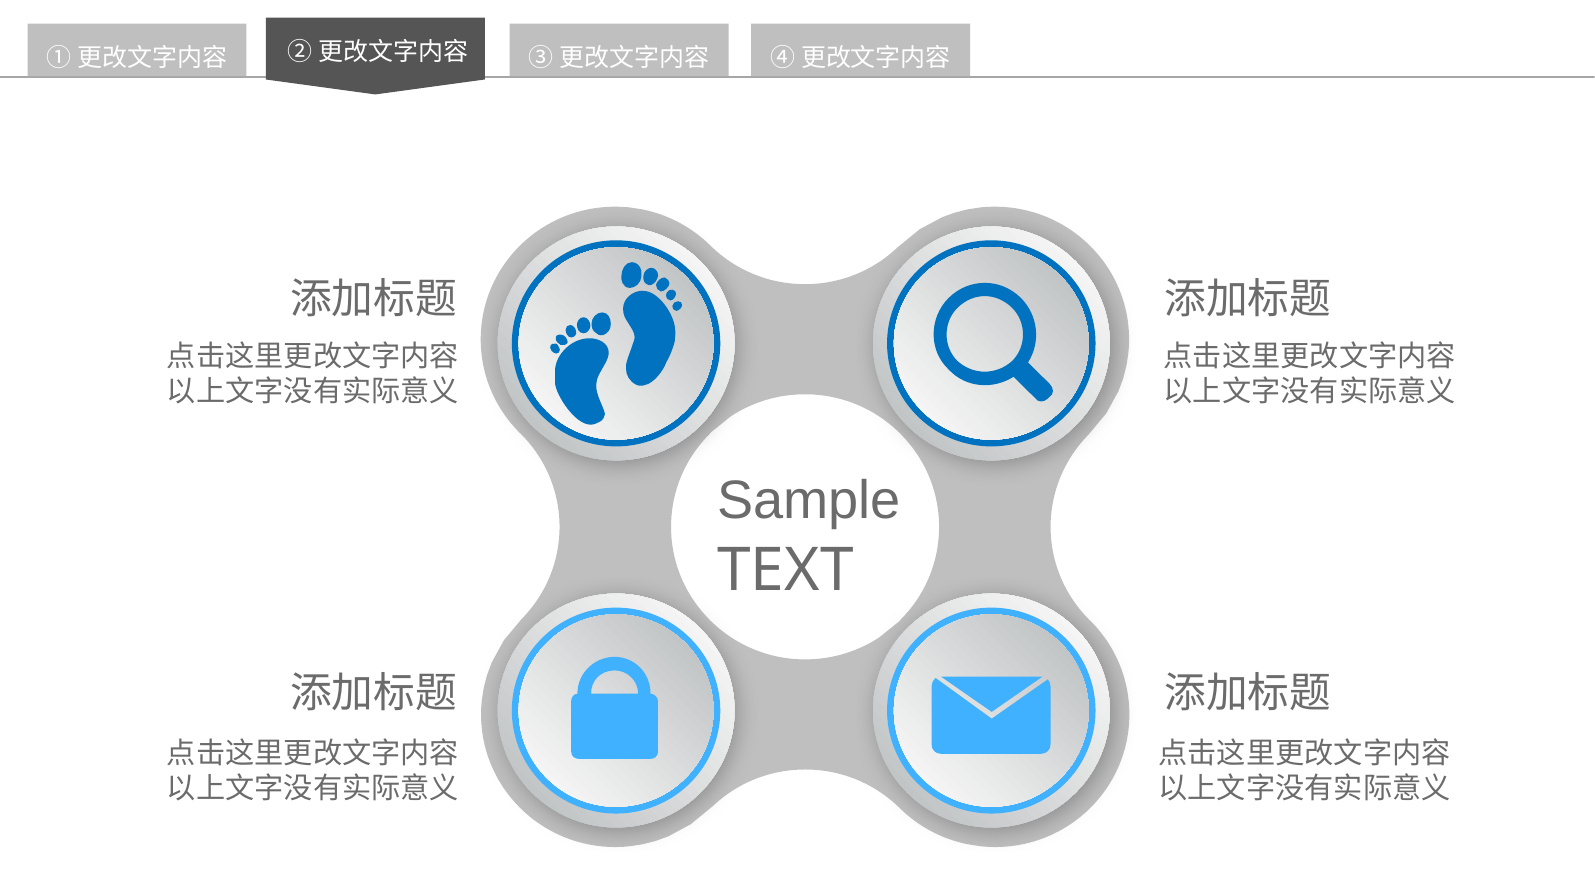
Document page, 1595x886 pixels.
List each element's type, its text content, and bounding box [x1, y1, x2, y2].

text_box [872, 593, 1110, 828]
text_box 添加标题 [1152, 265, 1344, 328]
text_box 点击这里更改文字内容 以上文字没有实际意义 [1146, 727, 1595, 810]
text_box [480, 206, 1130, 848]
text_box 添加标题 [278, 659, 470, 722]
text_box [208, 17, 549, 95]
text_box 添加标题 [1152, 659, 1344, 722]
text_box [553, 23, 1595, 77]
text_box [0, 23, 203, 77]
text_box 点击这里更改文字内容 以上文字没有实际意义 [1151, 331, 1595, 414]
text_box 添加标题 [278, 265, 470, 328]
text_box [497, 593, 735, 828]
text_box 点击这里更改文字内容 以上文字没有实际意义 [0, 331, 472, 414]
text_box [872, 226, 1110, 461]
text_box 点击这里更改文字内容 以上文字没有实际意义 [0, 727, 472, 810]
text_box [497, 226, 735, 461]
